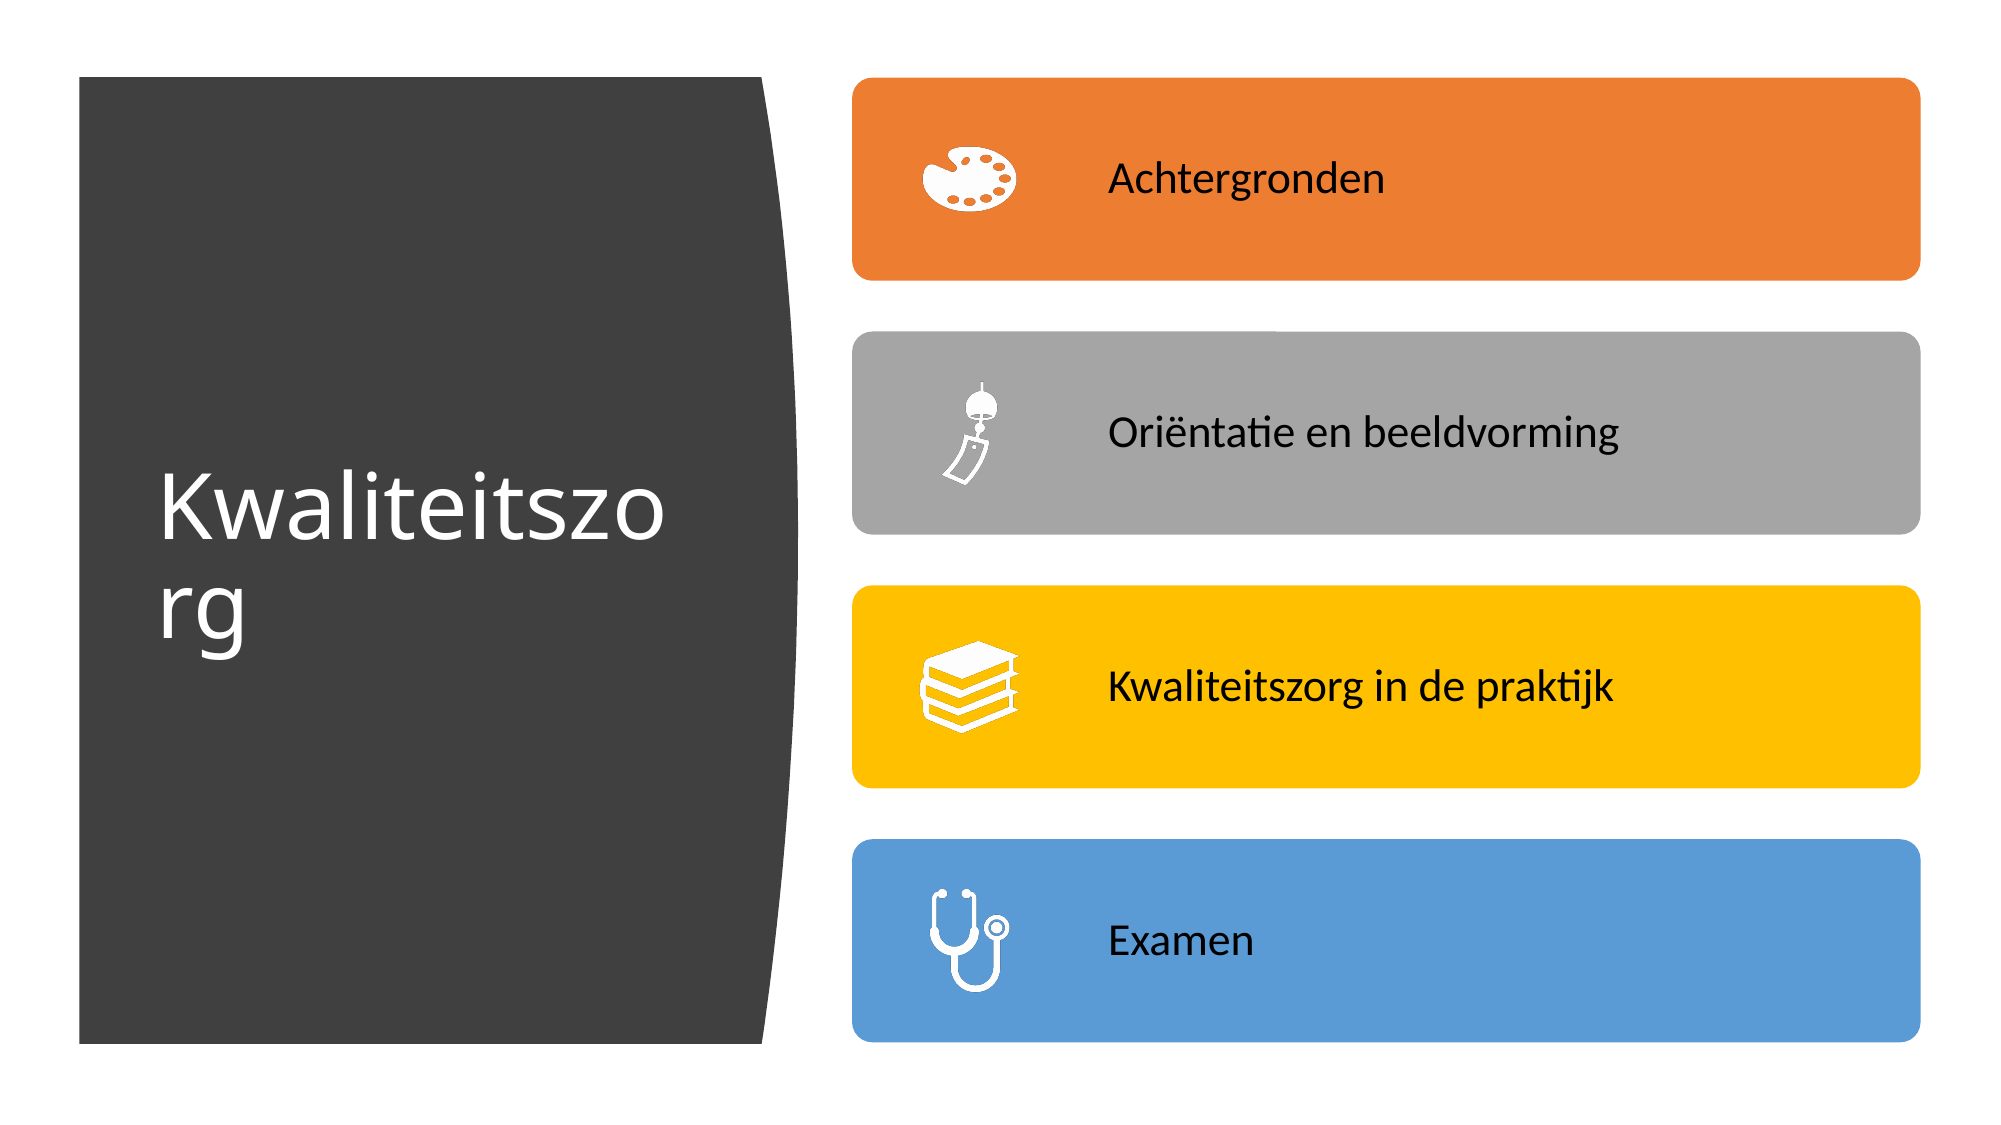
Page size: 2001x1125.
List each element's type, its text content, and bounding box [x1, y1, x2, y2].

title Kwaliteitszorg [141, 166, 702, 953]
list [852, 77, 1921, 1043]
text_box [78, 76, 800, 1045]
